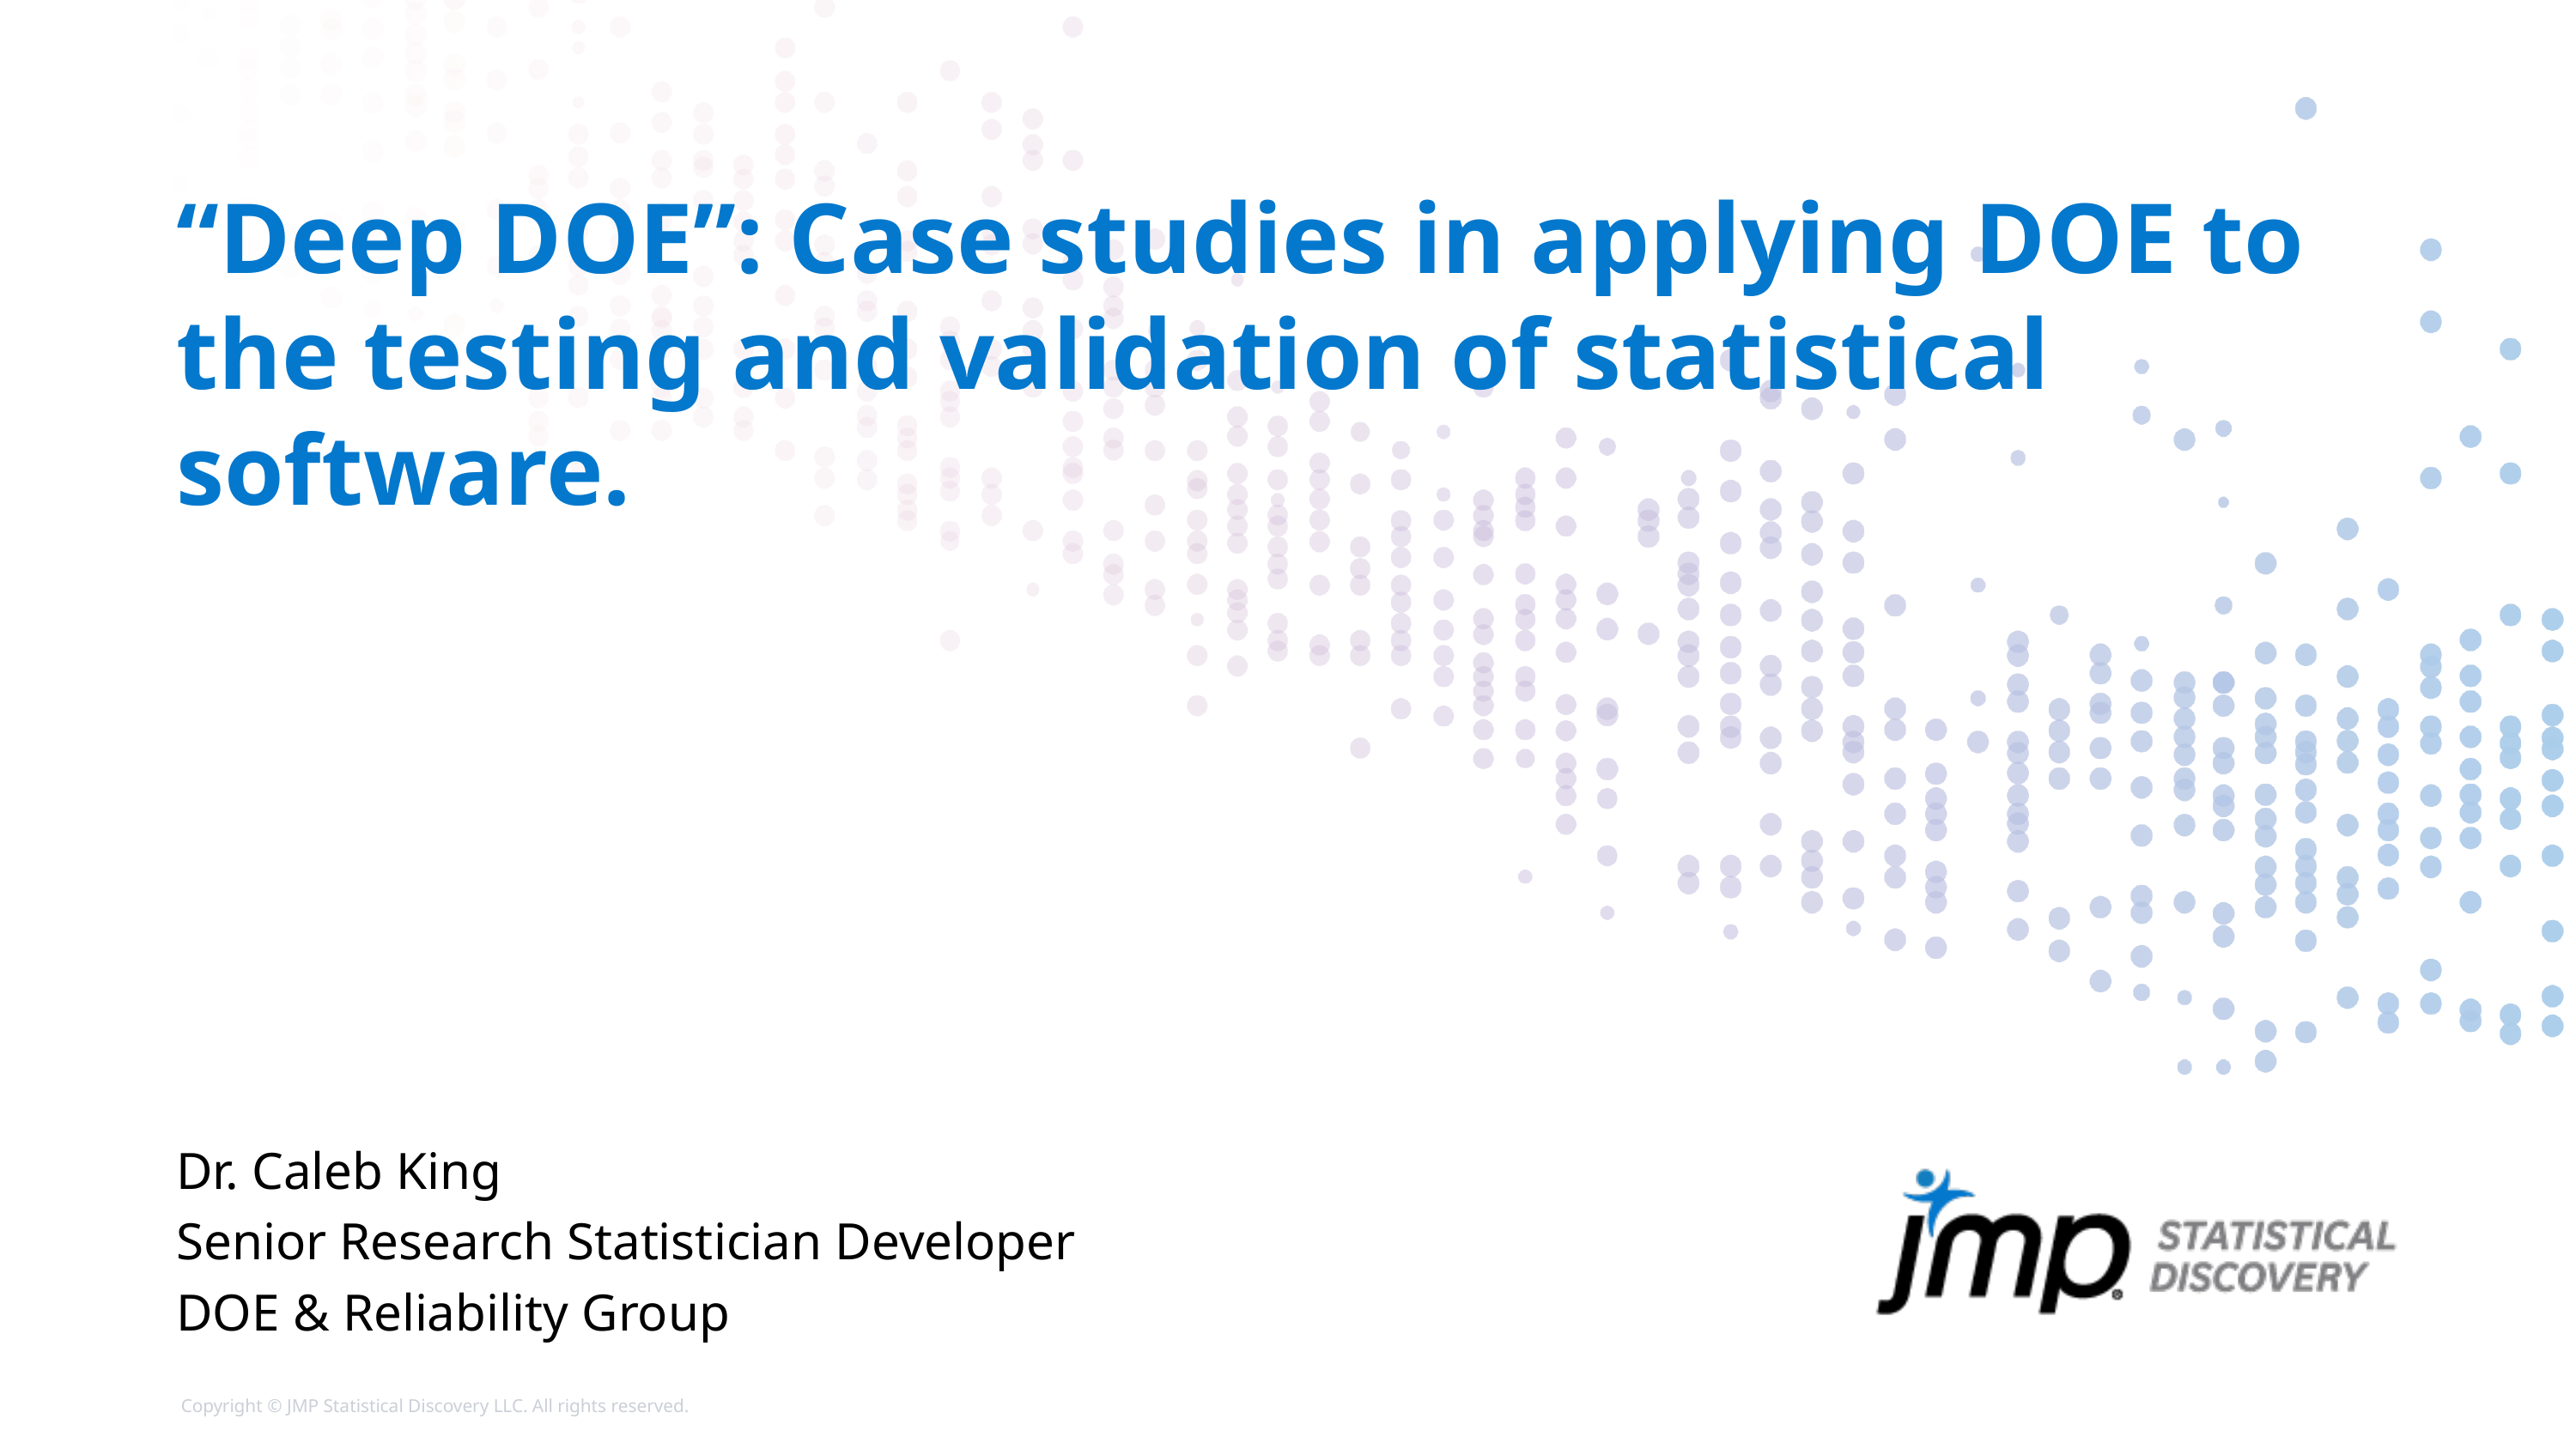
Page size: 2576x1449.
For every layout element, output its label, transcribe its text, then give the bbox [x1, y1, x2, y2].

title “Deep DOE”: Case studies in applying DOE to the testing and validation of statistical software. [176, 290, 2399, 551]
list Dr. Caleb King Senior Research Statistician Developer DOE & Reliability Group [176, 1165, 1801, 1315]
picture [1873, 1161, 2399, 1319]
